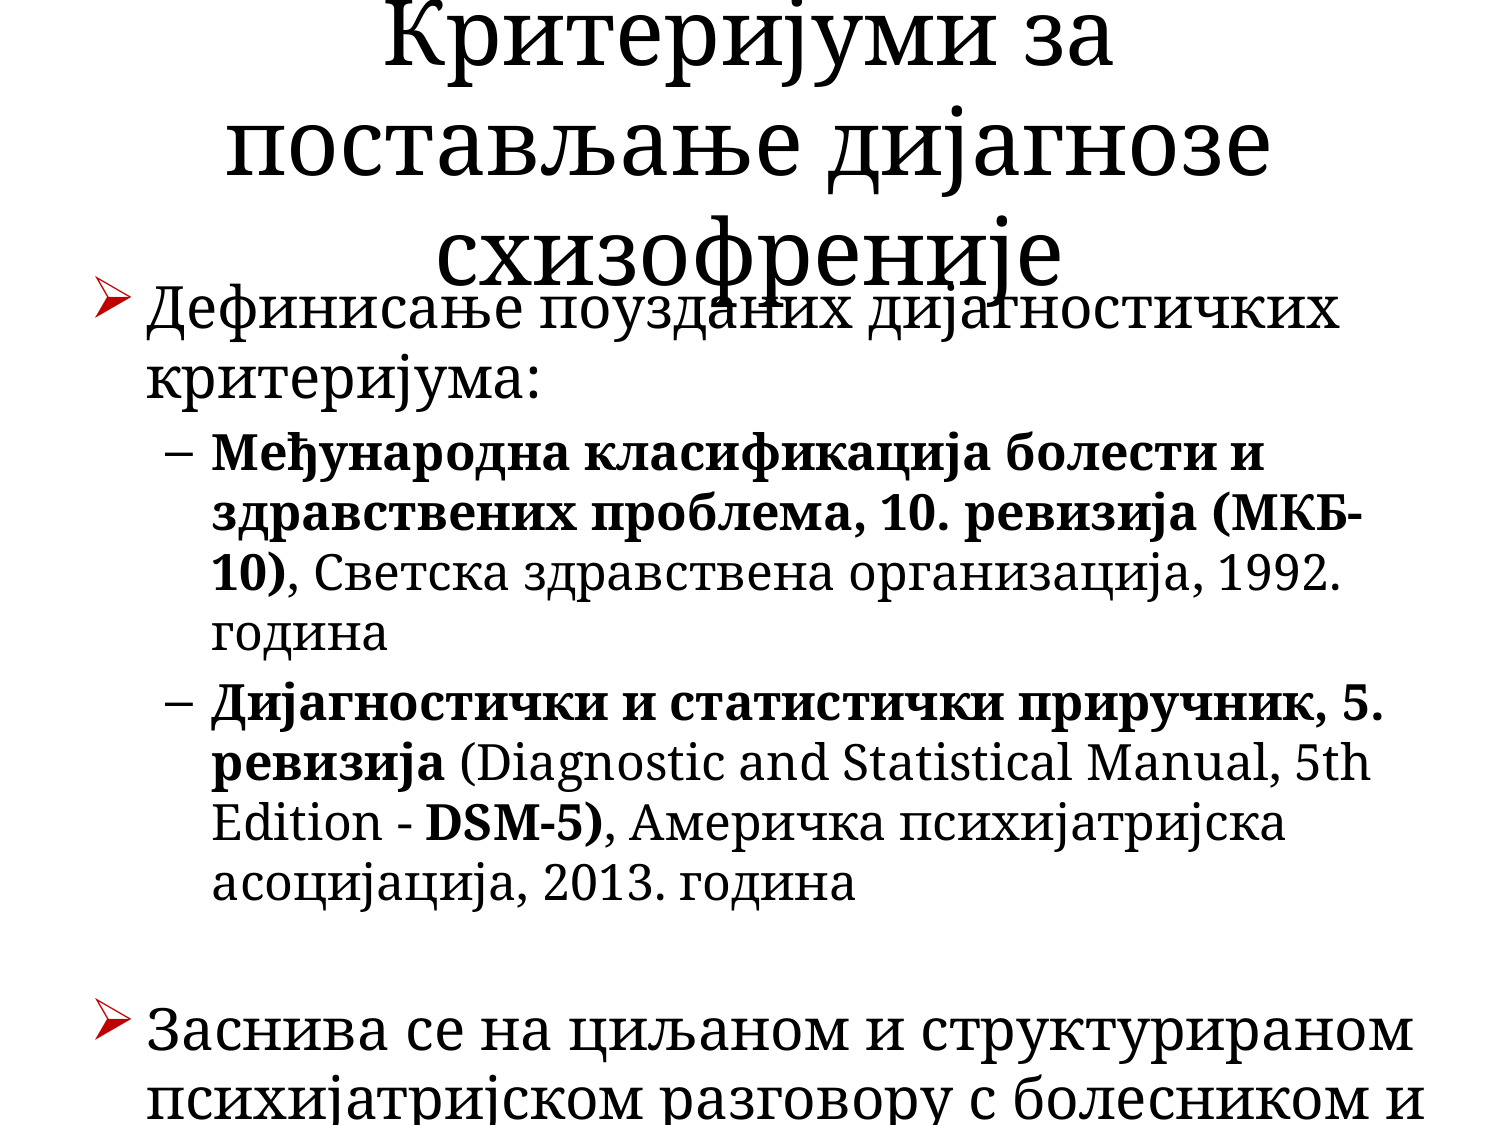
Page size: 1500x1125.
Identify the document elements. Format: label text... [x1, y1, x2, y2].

list Дефинисање поузданих дијагностичких критеријума: Међународна класификација болести и здравствених проблема, 10. ревизија (МКБ-10), Светска здравствена организација, 1992. година Дијагностички и статистички приручник, 5. ревизија (Diagnostic and Statistical Manual, 5th Edition - DSM-5), Америчка психијатријска асоцијација, 2013. година Заснива се на циљаном и структурираном психијатријском разговору с болесником и члановима његове породице [74, 262, 1442, 1006]
title Критеријуми за постављање дијагнозе схизофреније [74, 44, 1426, 233]
